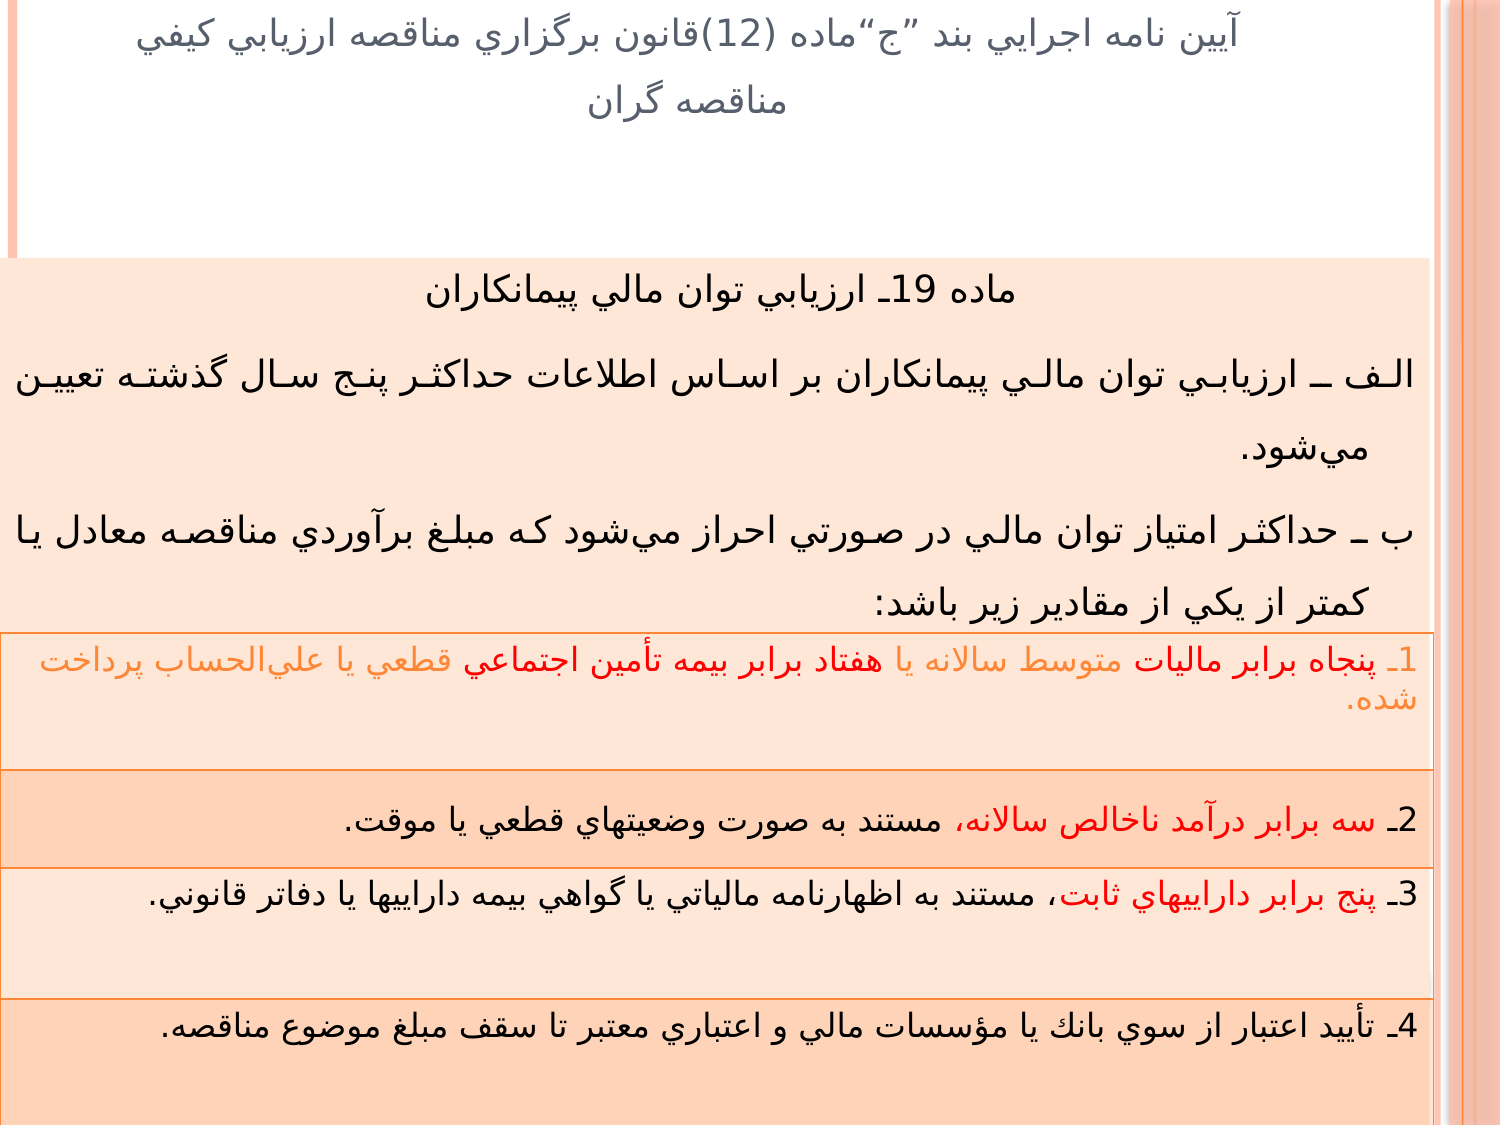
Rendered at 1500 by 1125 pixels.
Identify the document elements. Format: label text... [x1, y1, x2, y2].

table_cell 2ـ سه برابر درآمد ناخالص سالانه، مستند به صورت وضعيتهاي قطعي يا موقت. [1, 771, 1433, 867]
table_header 1ـ پنجاه برابر ماليات متوسط سالانه يا هفتاد برابر بيمه تأمين اجتماعي قطعي يا علي‌الحساب پرداخت شده. [1, 634, 1433, 769]
title آيين نامه اجرايي بند ”ج“ماده (12)قانون برگزاري مناقصه ارزيابي كيفي مناقصه گران [75, 45, 1300, 129]
table_cell 3ـ پنج برابر داراييهاي ثابت، مستند به اظهارنامه مالياتي يا گواهي بيمه داراييها يا دفاتر قانوني. [1, 869, 1433, 998]
list ماده 19ـ ارزيابي توان مالي پيمانكاران الف ـ ارزيابي توان مالي پيمانكاران بر اساس اطلاعات حداكثر پنج سال گذشته تعيين مي‌شود. ب ـ حداكثر امتياز توان مالي در صورتي احراز مي‌شود كه مبلغ برآوردي مناقصه معادل يا كمتر از يكي از مقادير زير باشد: [0, 257, 1430, 632]
table_cell 4ـ تأييد اعتبار از سوي بانك يا مؤسسات مالي و اعتباري معتبر تا سقف مبلغ موضوع مناقصه. [1, 1000, 1433, 1125]
